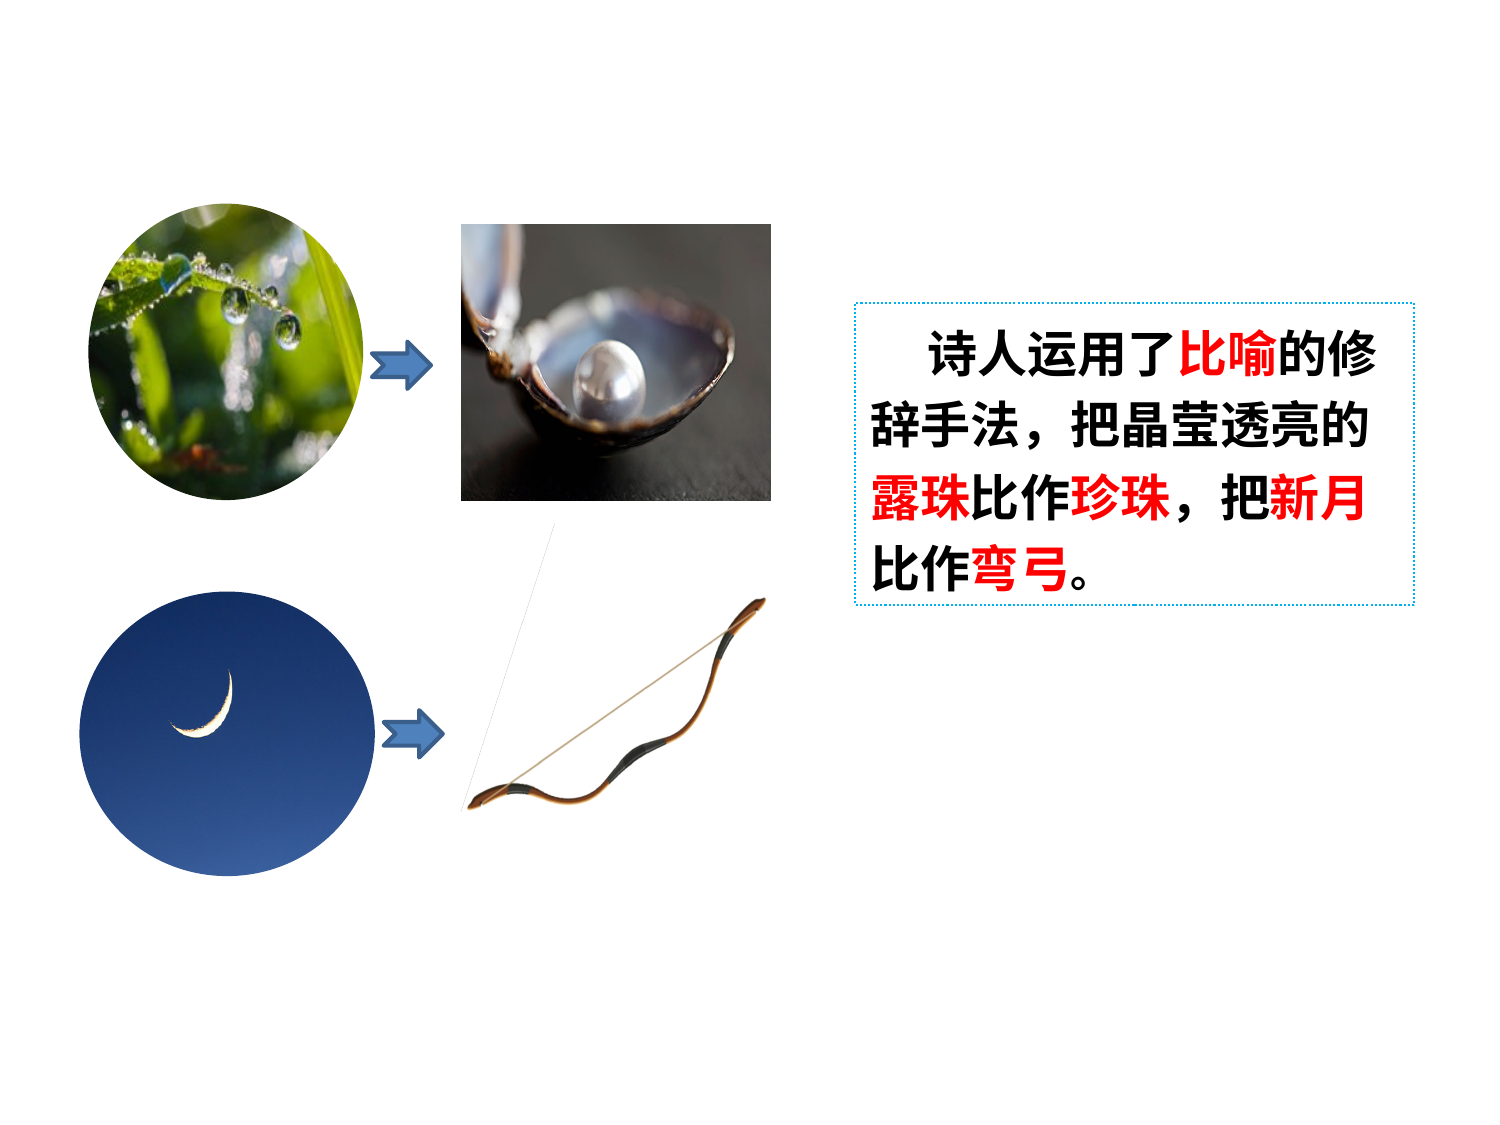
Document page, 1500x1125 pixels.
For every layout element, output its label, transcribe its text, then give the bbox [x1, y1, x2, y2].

picture [460, 224, 771, 501]
text_box 诗人运用了比喻的修辞手法，把晶莹透亮的露珠比作珍珠，把新月比作弯弓。 [855, 302, 1414, 606]
text_box [369, 339, 434, 391]
picture [88, 203, 364, 501]
picture [79, 591, 376, 877]
picture [462, 525, 771, 881]
text_box [381, 708, 445, 760]
